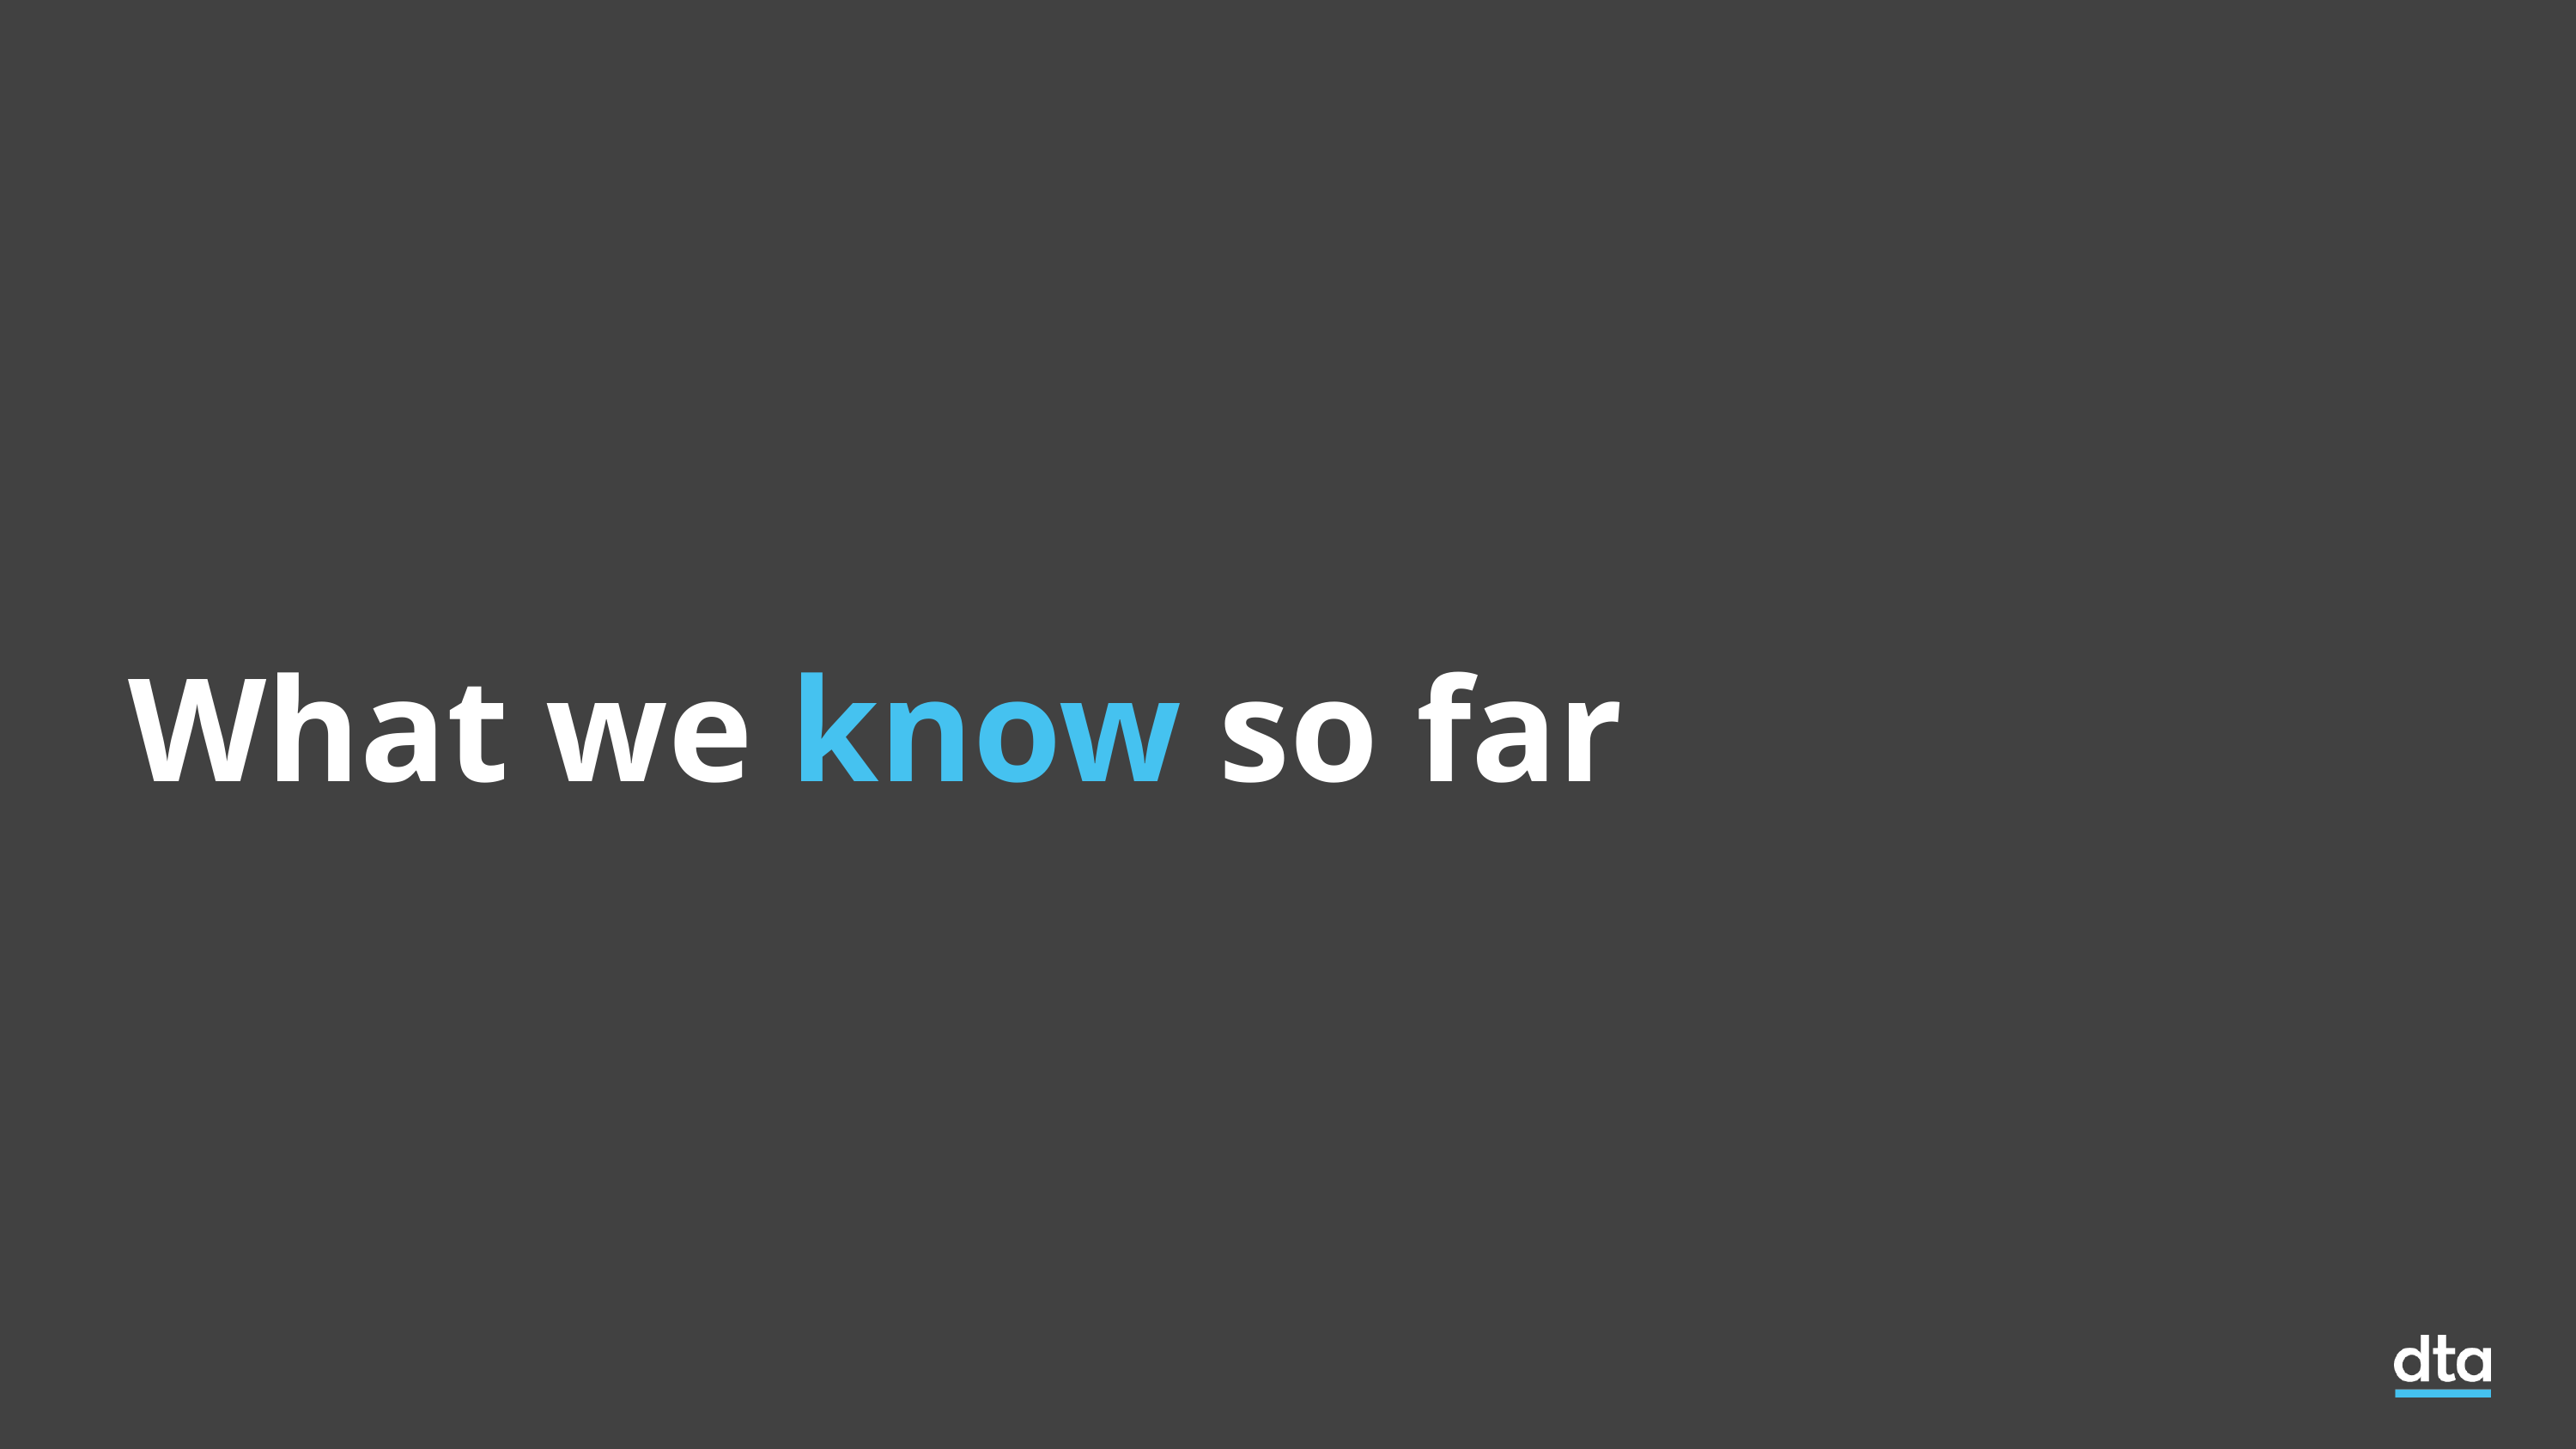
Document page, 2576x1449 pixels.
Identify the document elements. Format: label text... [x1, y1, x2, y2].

title What we know so far [115, 0, 2402, 1449]
picture [2402, 1335, 2491, 1397]
